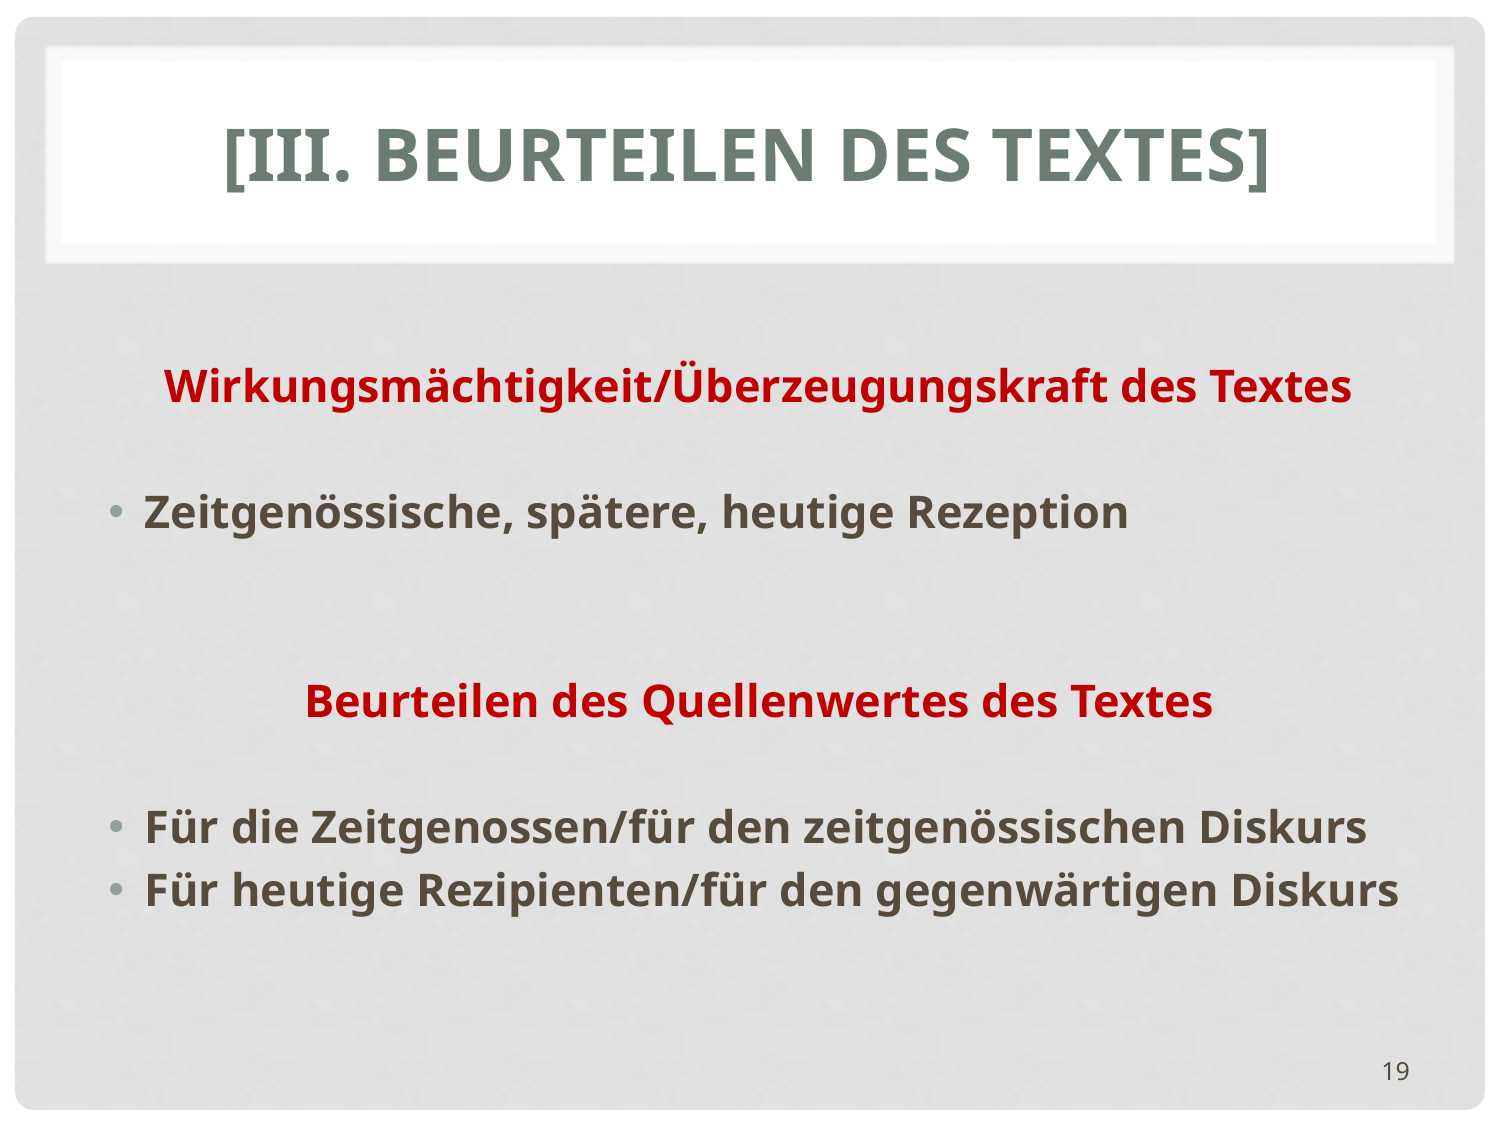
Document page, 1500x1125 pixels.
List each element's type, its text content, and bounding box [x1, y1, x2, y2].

list Wirkungsmächtigkeit/Überzeugungskraft des Textes Zeitgenössische, spätere, heutige Rezeption Beurteilen des Quellenwertes des Textes Für die Zeitgenossen/für den zeitgenössischen Diskurs Für heutige Rezipienten/für den gegenwärtigen Diskurs [75, 287, 1425, 1005]
title [III. Beurteilen des Textes] [69, 66, 1425, 238]
slide_number 19 [1074, 1042, 1425, 1103]
